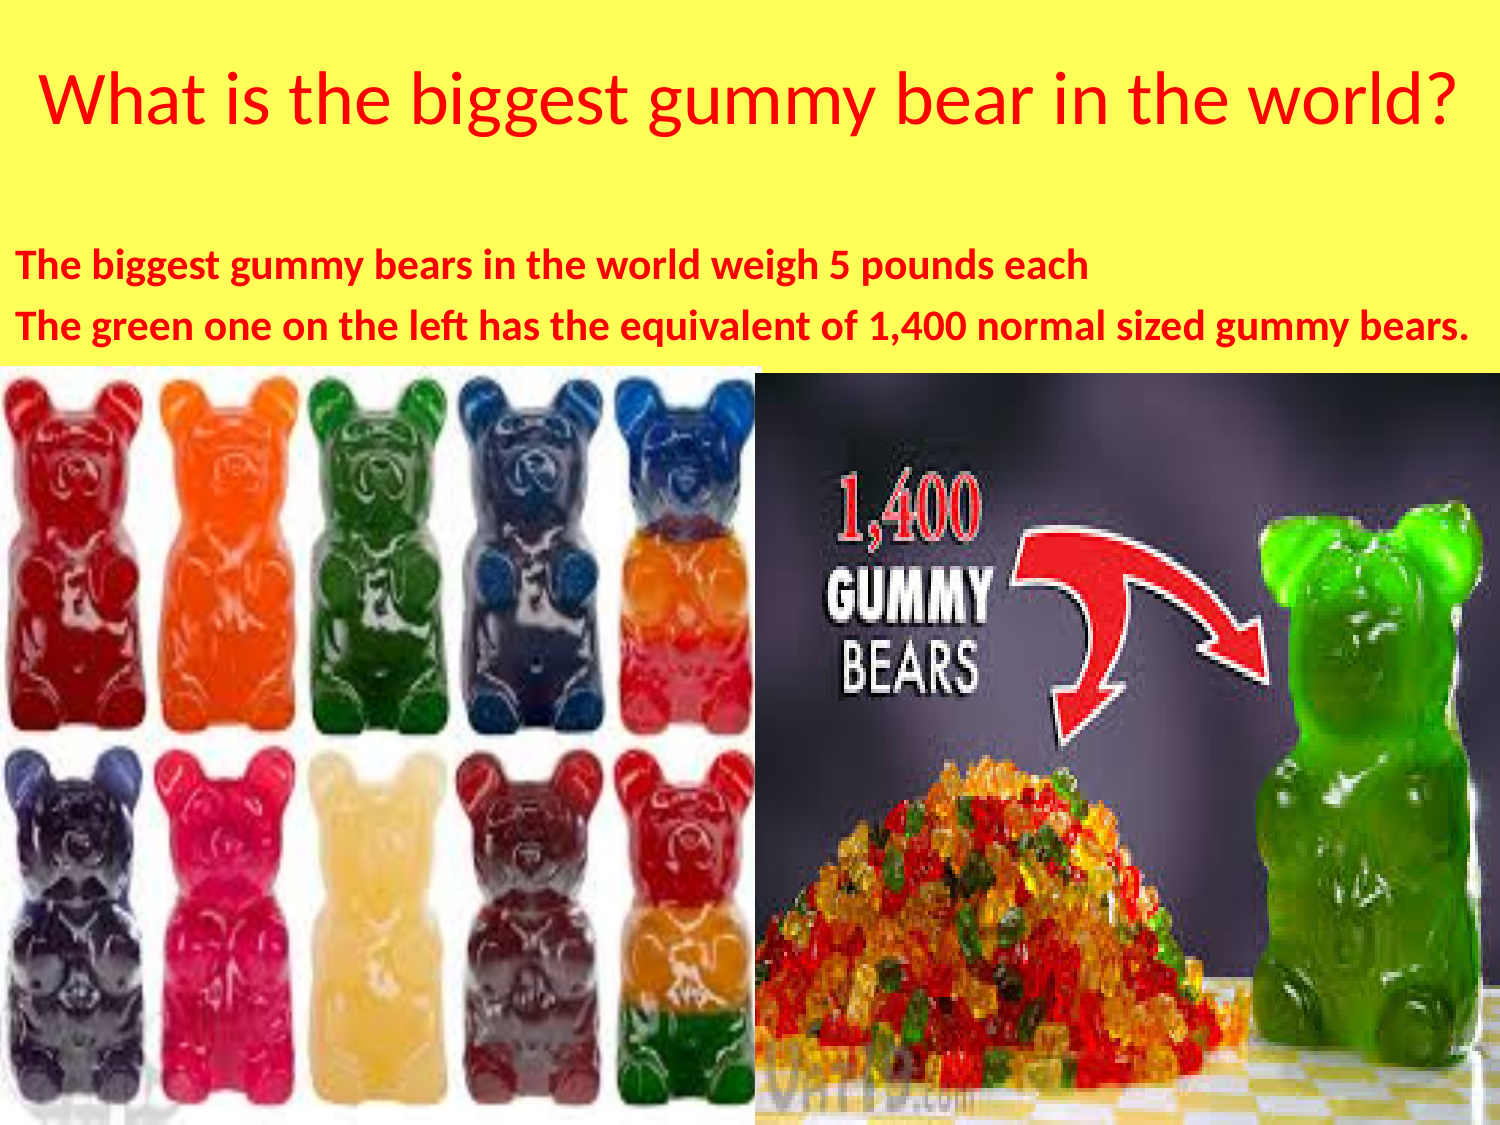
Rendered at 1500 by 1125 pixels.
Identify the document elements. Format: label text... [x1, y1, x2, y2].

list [0, 366, 762, 1125]
list The biggest gummy bears in the world weigh 5 pounds each The green one on the left has the equivalent of 1,400 normal sized gummy bears. [0, 196, 1500, 357]
title What is the biggest gummy bear in the world? [0, 0, 1500, 188]
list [755, 373, 1500, 1125]
